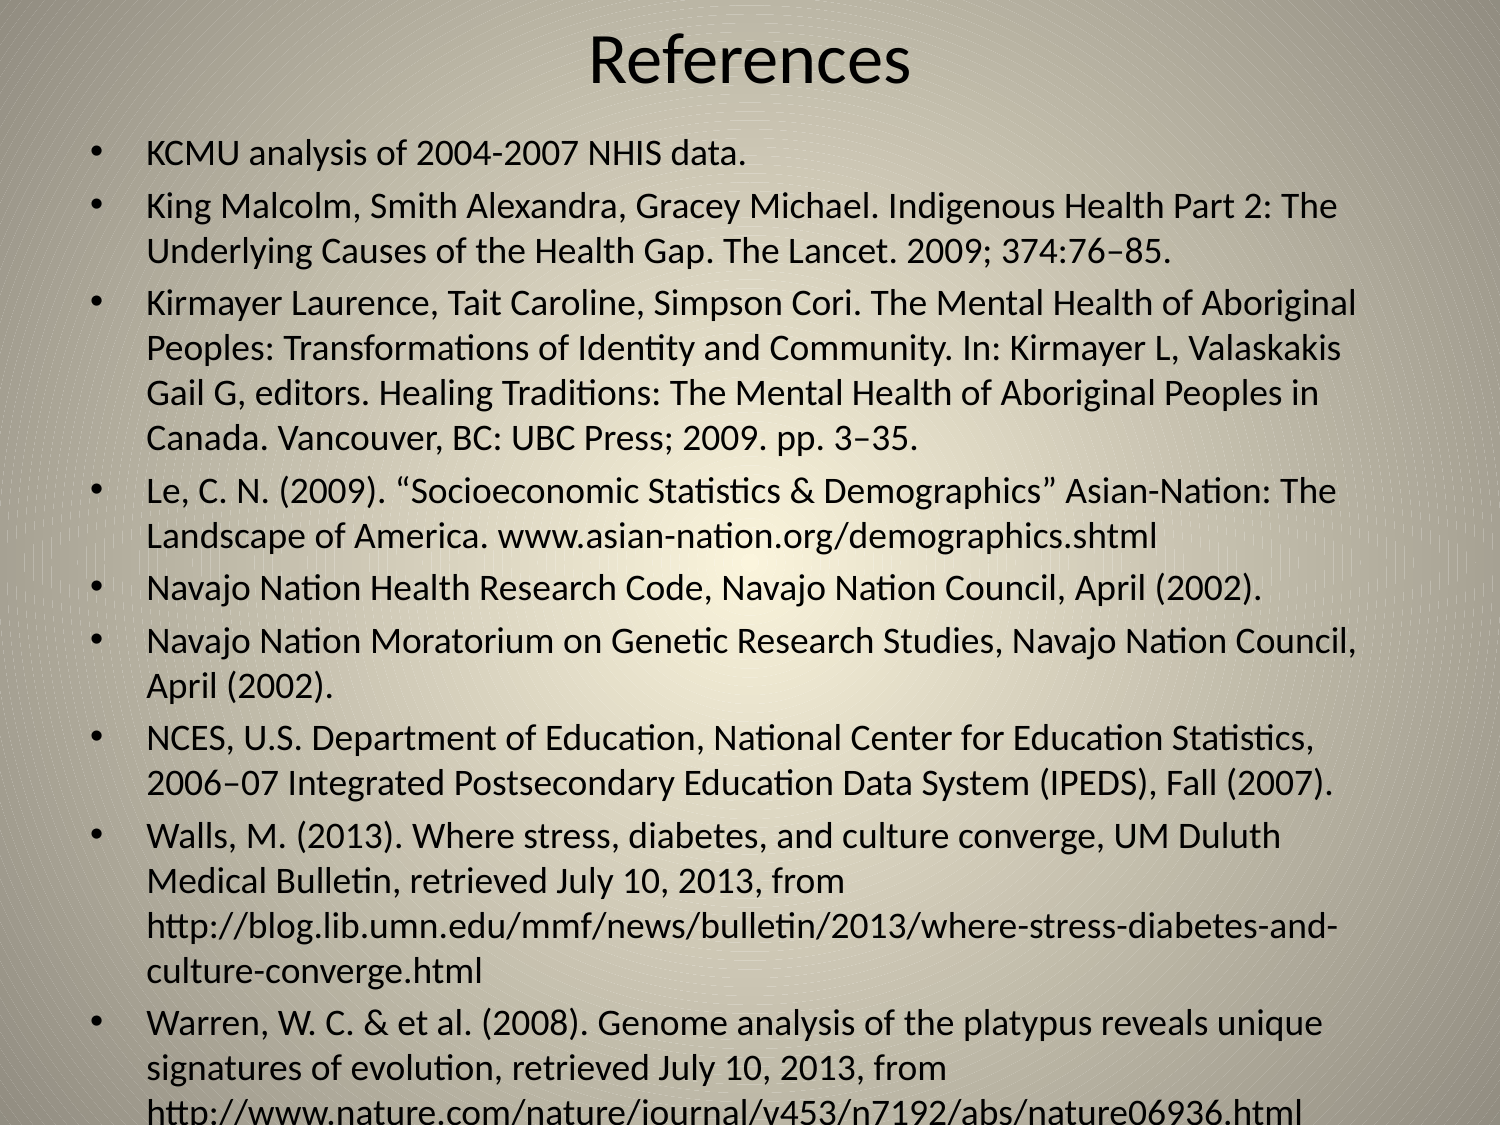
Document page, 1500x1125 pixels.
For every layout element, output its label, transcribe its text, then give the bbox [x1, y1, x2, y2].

title References [75, 3, 1425, 107]
list KCMU analysis of 2004-2007 NHIS data. King Malcolm, Smith Alexandra, Gracey Michael. Indigenous Health Part 2: The Underlying Causes of the Health Gap. The Lancet. 2009; 374:76–85. Kirmayer Laurence, Tait Caroline, Simpson Cori. The Mental Health of Aboriginal Peoples: Transformations of Identity and Community. In: Kirmayer L, Valaskakis Gail G, editors. Healing Traditions: The Mental Health of Aboriginal Peoples in Canada. Vancouver, BC: UBC Press; 2009. pp. 3–35. Le, C. N. (2009). “Socioeconomic Statistics & Demographics” Asian-Nation: The Landscape of America. www.asian-nation.org/demographics.shtml Navajo Nation Health Research Code, Navajo Nation Council, April (2002). Navajo Nation Moratorium on Genetic Research Studies, Navajo Nation Council, April (2002). NCES, U.S. Department of Education, National Center for Education Statistics, 2006–07 Integrated Postsecondary Education Data System (IPEDS), Fall (2007). Walls, M. (2013). Where stress, diabetes, and culture converge, UM Duluth Medical Bulletin, retrieved July 10, 2013, from http://blog.lib.umn.edu/mmf/news/bulletin/2013/where-stress-diabetes-and-culture-converge.html Warren, W. C. & et al. (2008). Genome analysis of the platypus reveals unique signatures of evolution, retrieved July 10, 2013, from http://www.nature.com/nature/journal/v453/n7192/abs/nature06936.html [75, 120, 1425, 1025]
